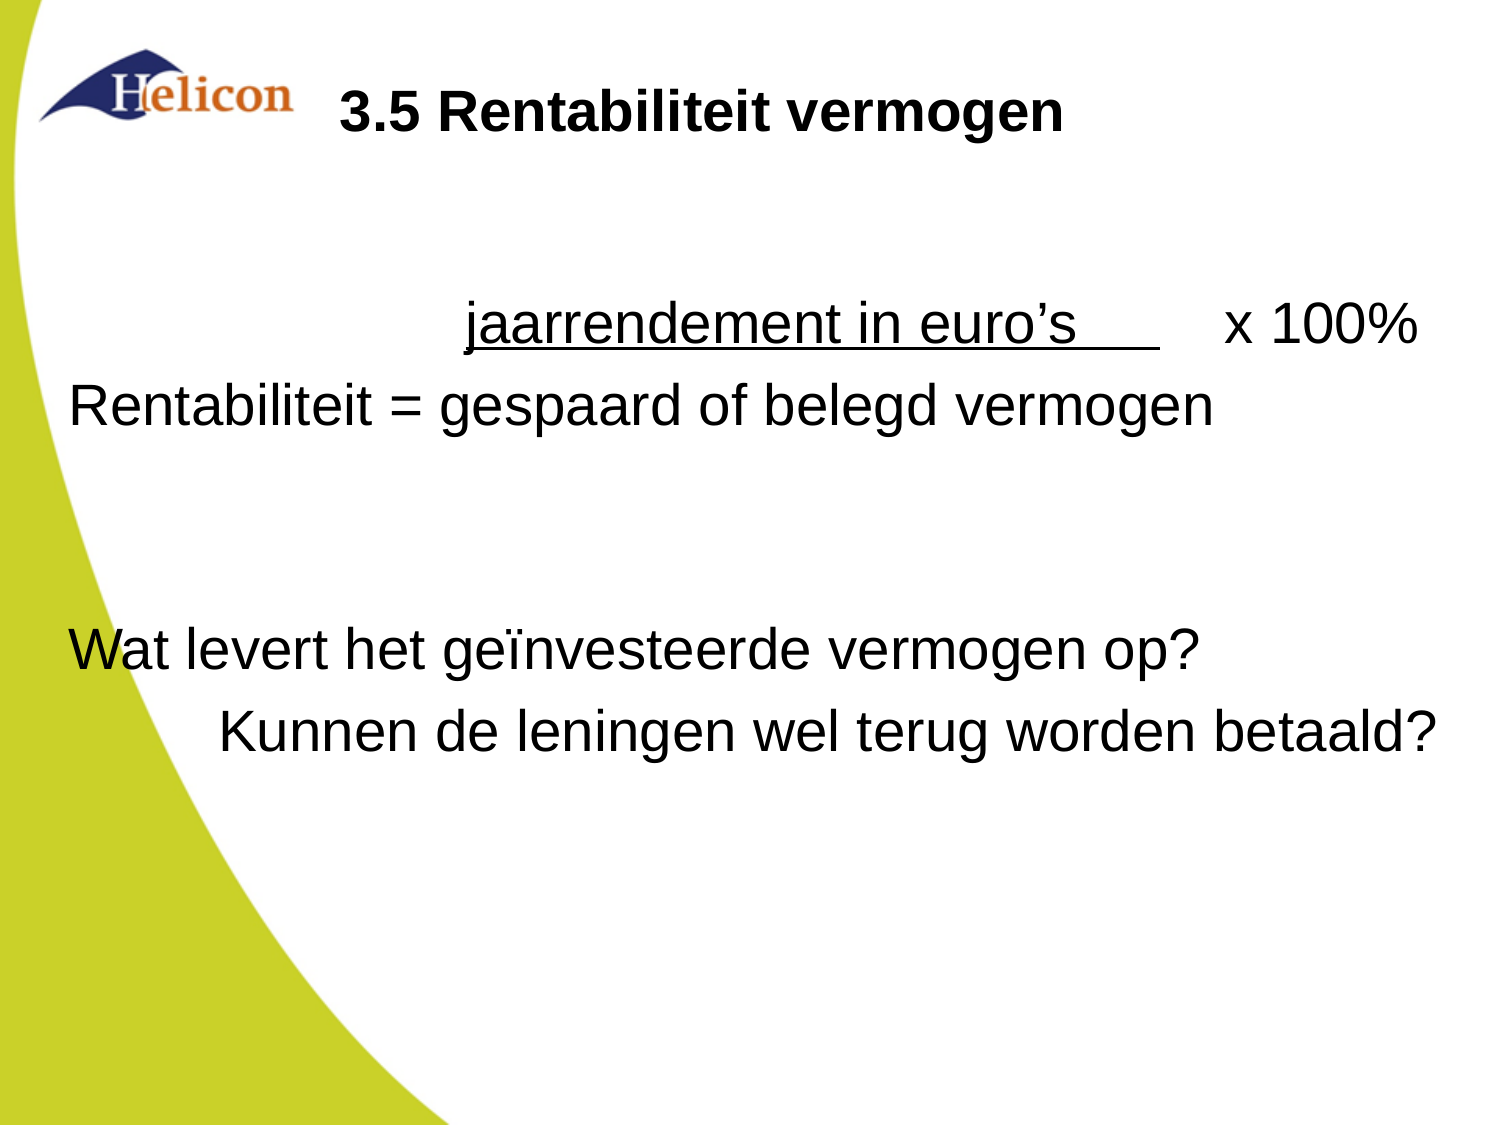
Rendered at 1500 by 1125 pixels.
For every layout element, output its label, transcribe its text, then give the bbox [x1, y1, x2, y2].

picture [0, 0, 1500, 1125]
list jaarrendement in euro’s x 100% Rentabiliteit = gespaard of belegd vermogen Wat levert het geïnvesteerde vermogen op? Kunnen de leningen wel terug worden betaald? [53, 196, 1459, 1005]
title 3.5 Rentabiliteit vermogen [324, 54, 1415, 161]
